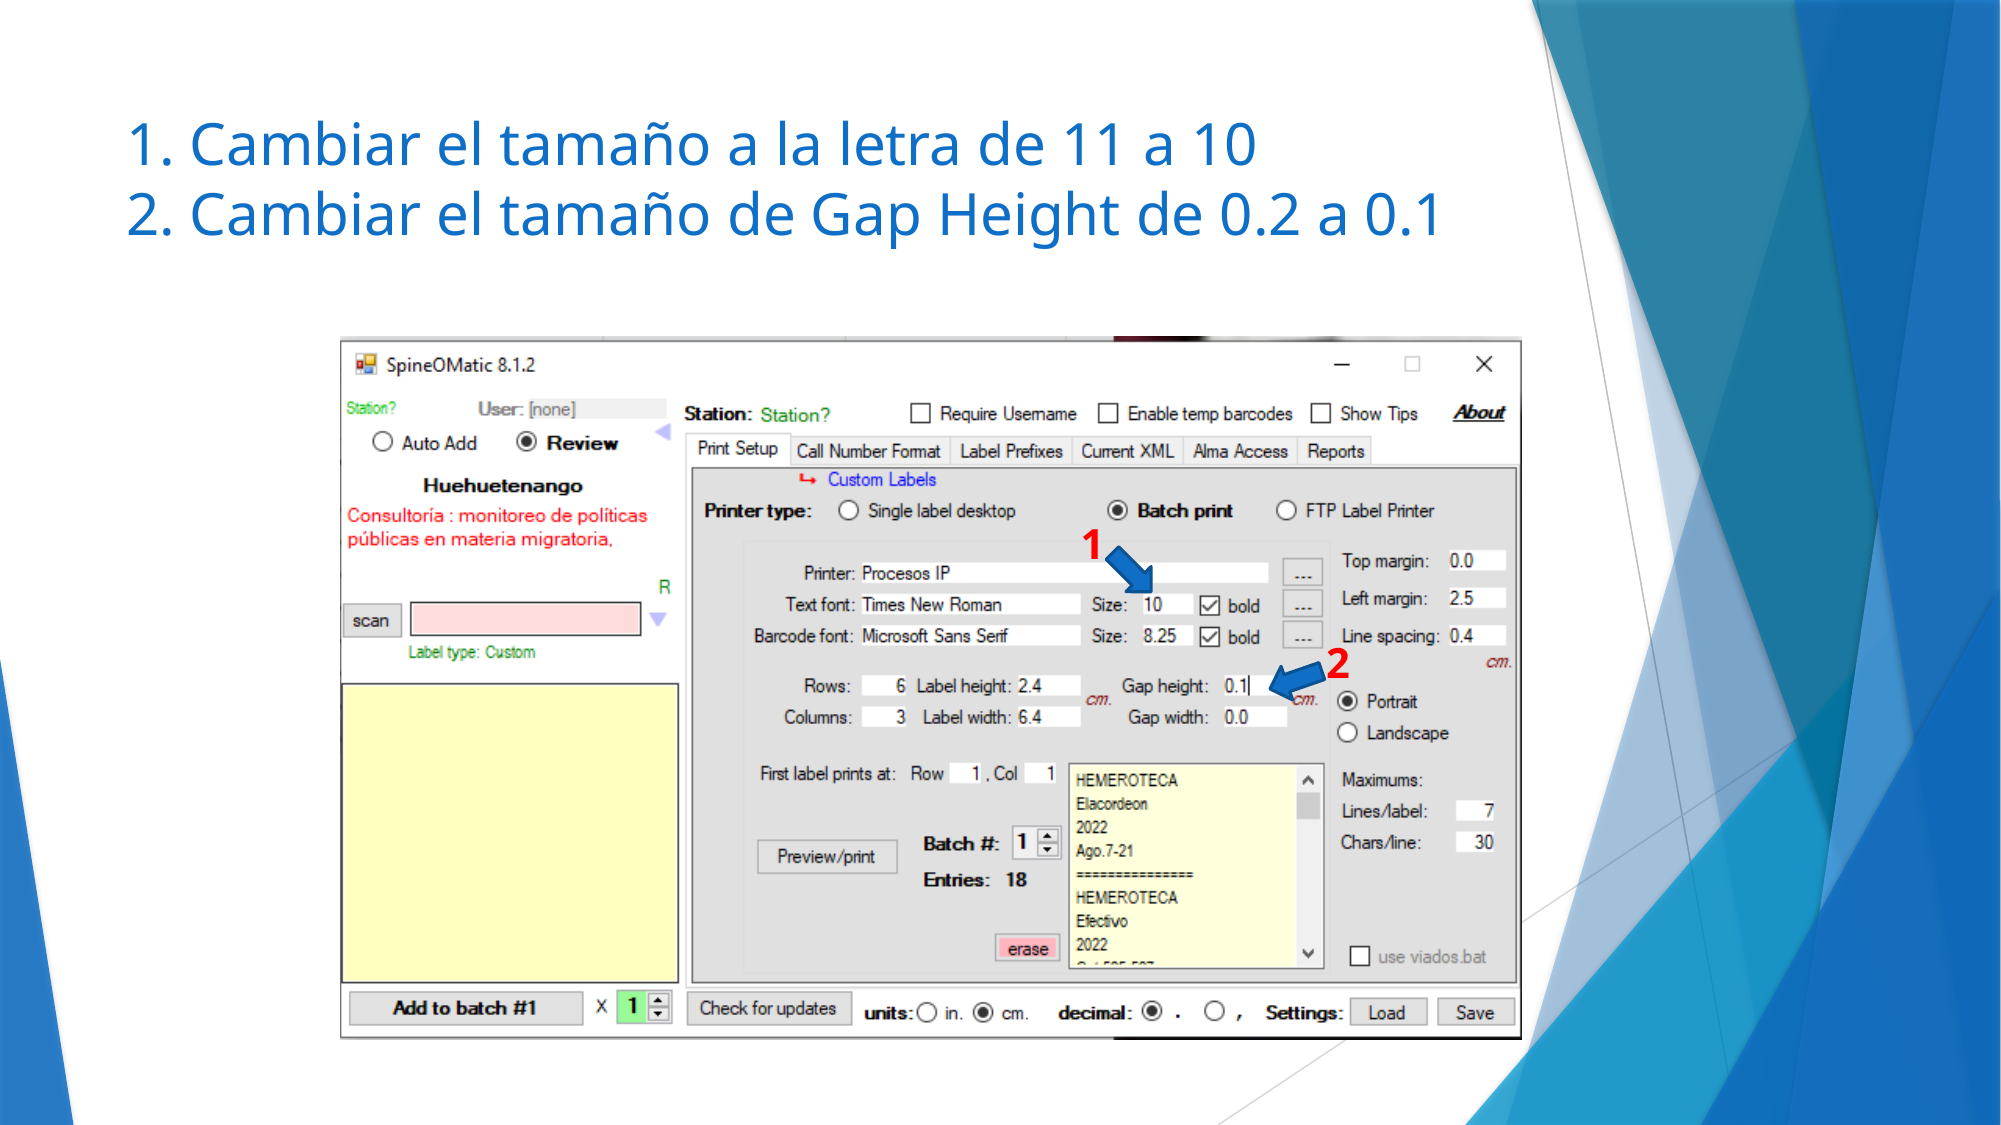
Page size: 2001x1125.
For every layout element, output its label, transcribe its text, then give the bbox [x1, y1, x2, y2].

picture [339, 336, 1522, 1041]
title 1. Cambiar el tamaño a la letra de 11 a 10 2. Cambiar el tamaño de Gap Height de 0.2 a 0.1 [111, 99, 1522, 317]
